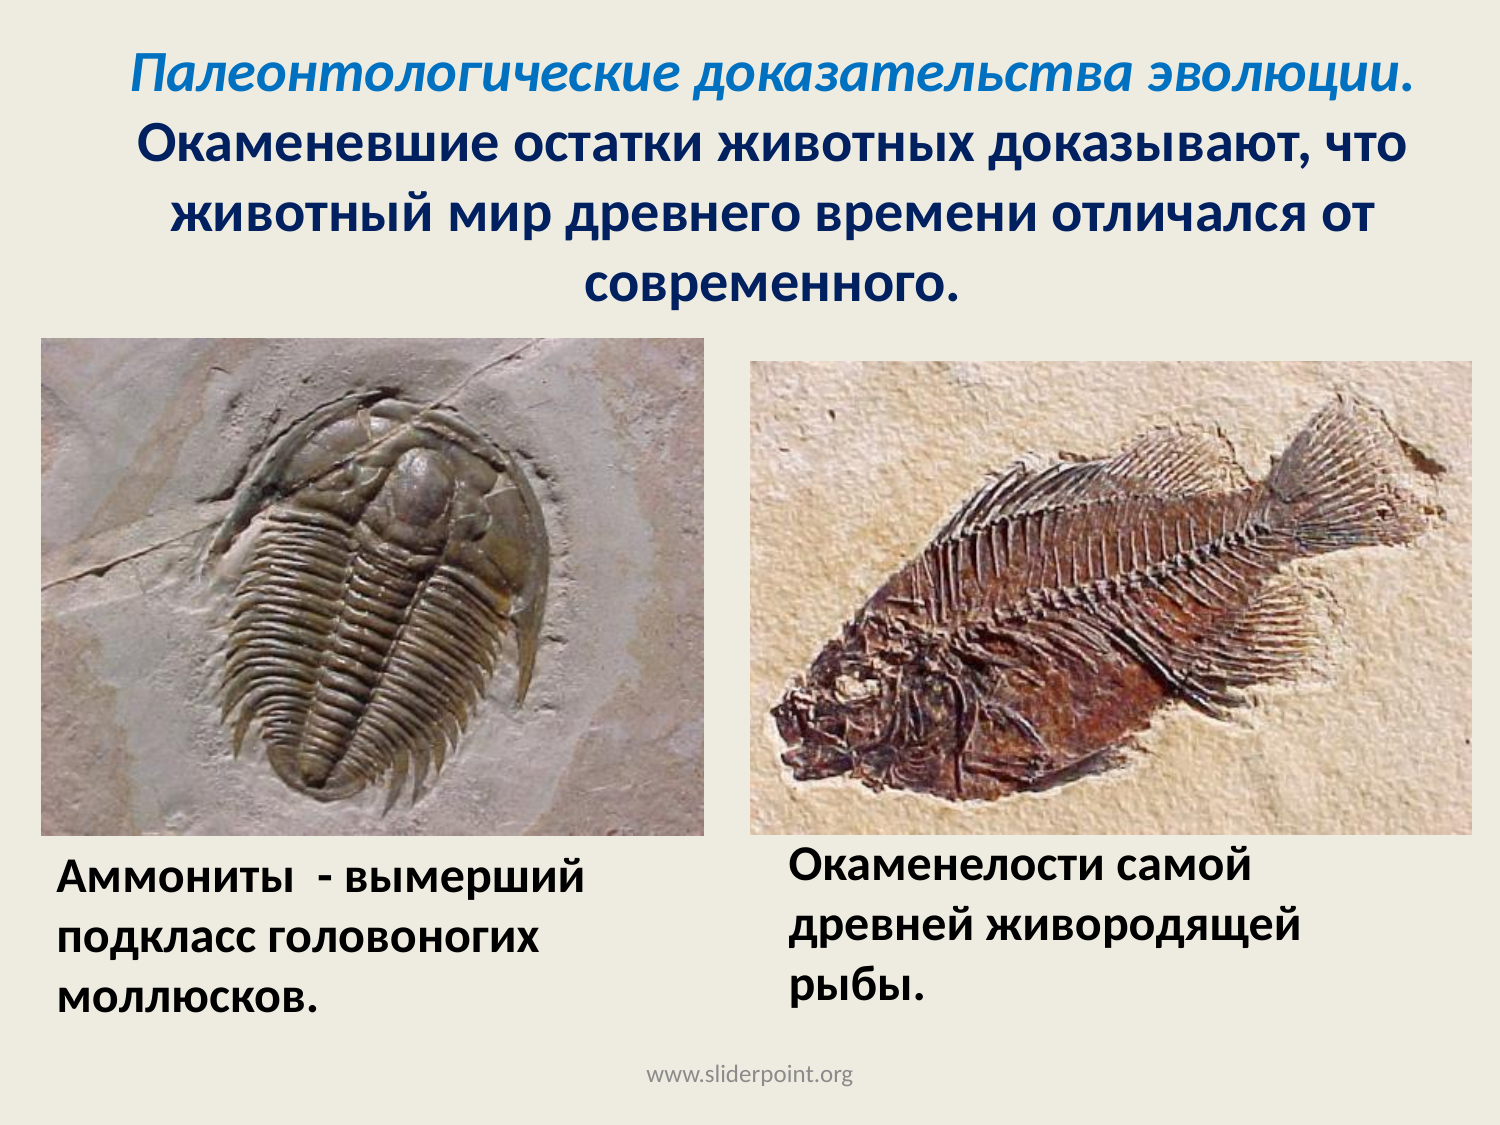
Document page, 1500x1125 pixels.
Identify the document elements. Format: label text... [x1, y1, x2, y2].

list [749, 361, 1473, 835]
list Аммониты - вымерший подкласс головоногих моллюсков. [41, 905, 704, 1031]
title Палеонтологические доказательства эволюции. Окаменевшие остатки животных доказывают, что животный мир древнего времени отличался от современного. [75, 44, 1471, 233]
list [41, 337, 705, 836]
footer www.sliderpoint.org [512, 1042, 988, 1103]
list Окаменелости самой древней живородящей рыбы. [773, 893, 1437, 1019]
